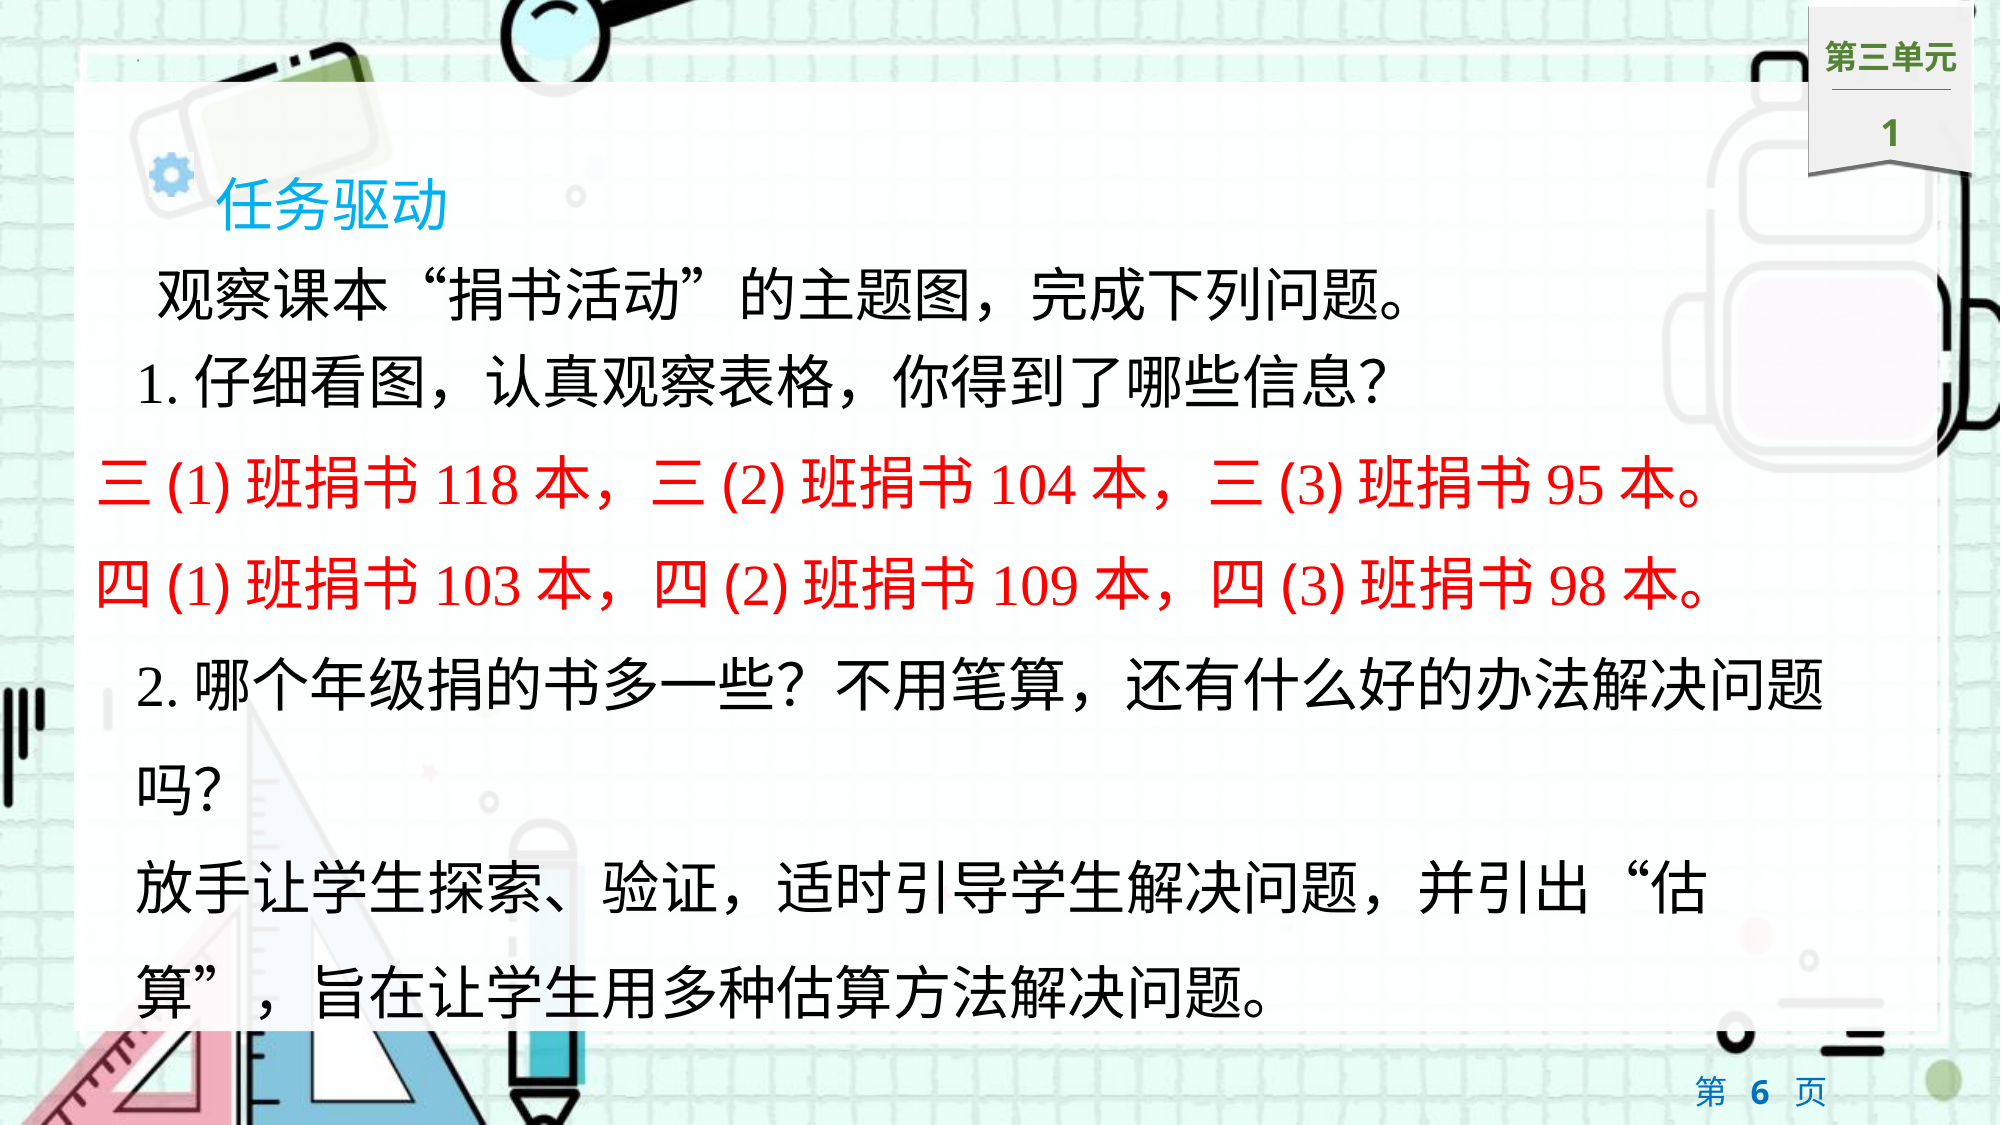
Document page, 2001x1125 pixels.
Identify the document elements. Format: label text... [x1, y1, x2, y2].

text_box 放手让学生探索、验证，适时引导学生解决问题，并引出“估算”，旨在让学生用多种估算方法解决问题。 [135, 816, 1841, 1027]
text_box 1.仔细看图，认真观察表格，你得到了哪些信息？ [135, 310, 1417, 411]
text_box 任务驱动 [144, 89, 449, 238]
picture [1938, 168, 1971, 176]
text_box 三(1)班捐书118本，三(2)班捐书104本，三(3)班捐书95本。 [94, 411, 1736, 512]
picture [0, 0, 2000, 1125]
text_box 观察课本“捐书活动”的主题图，完成下列问题。 [156, 223, 1439, 329]
text_box 四(1)班捐书103本，四(2)班捐书109本，四(3)班捐书98本。 [94, 512, 1738, 617]
text_box 2.哪个年级捐的书多一些？不用笔算，还有什么好的办法解决问题吗？ [135, 612, 1841, 816]
picture [149, 152, 194, 197]
